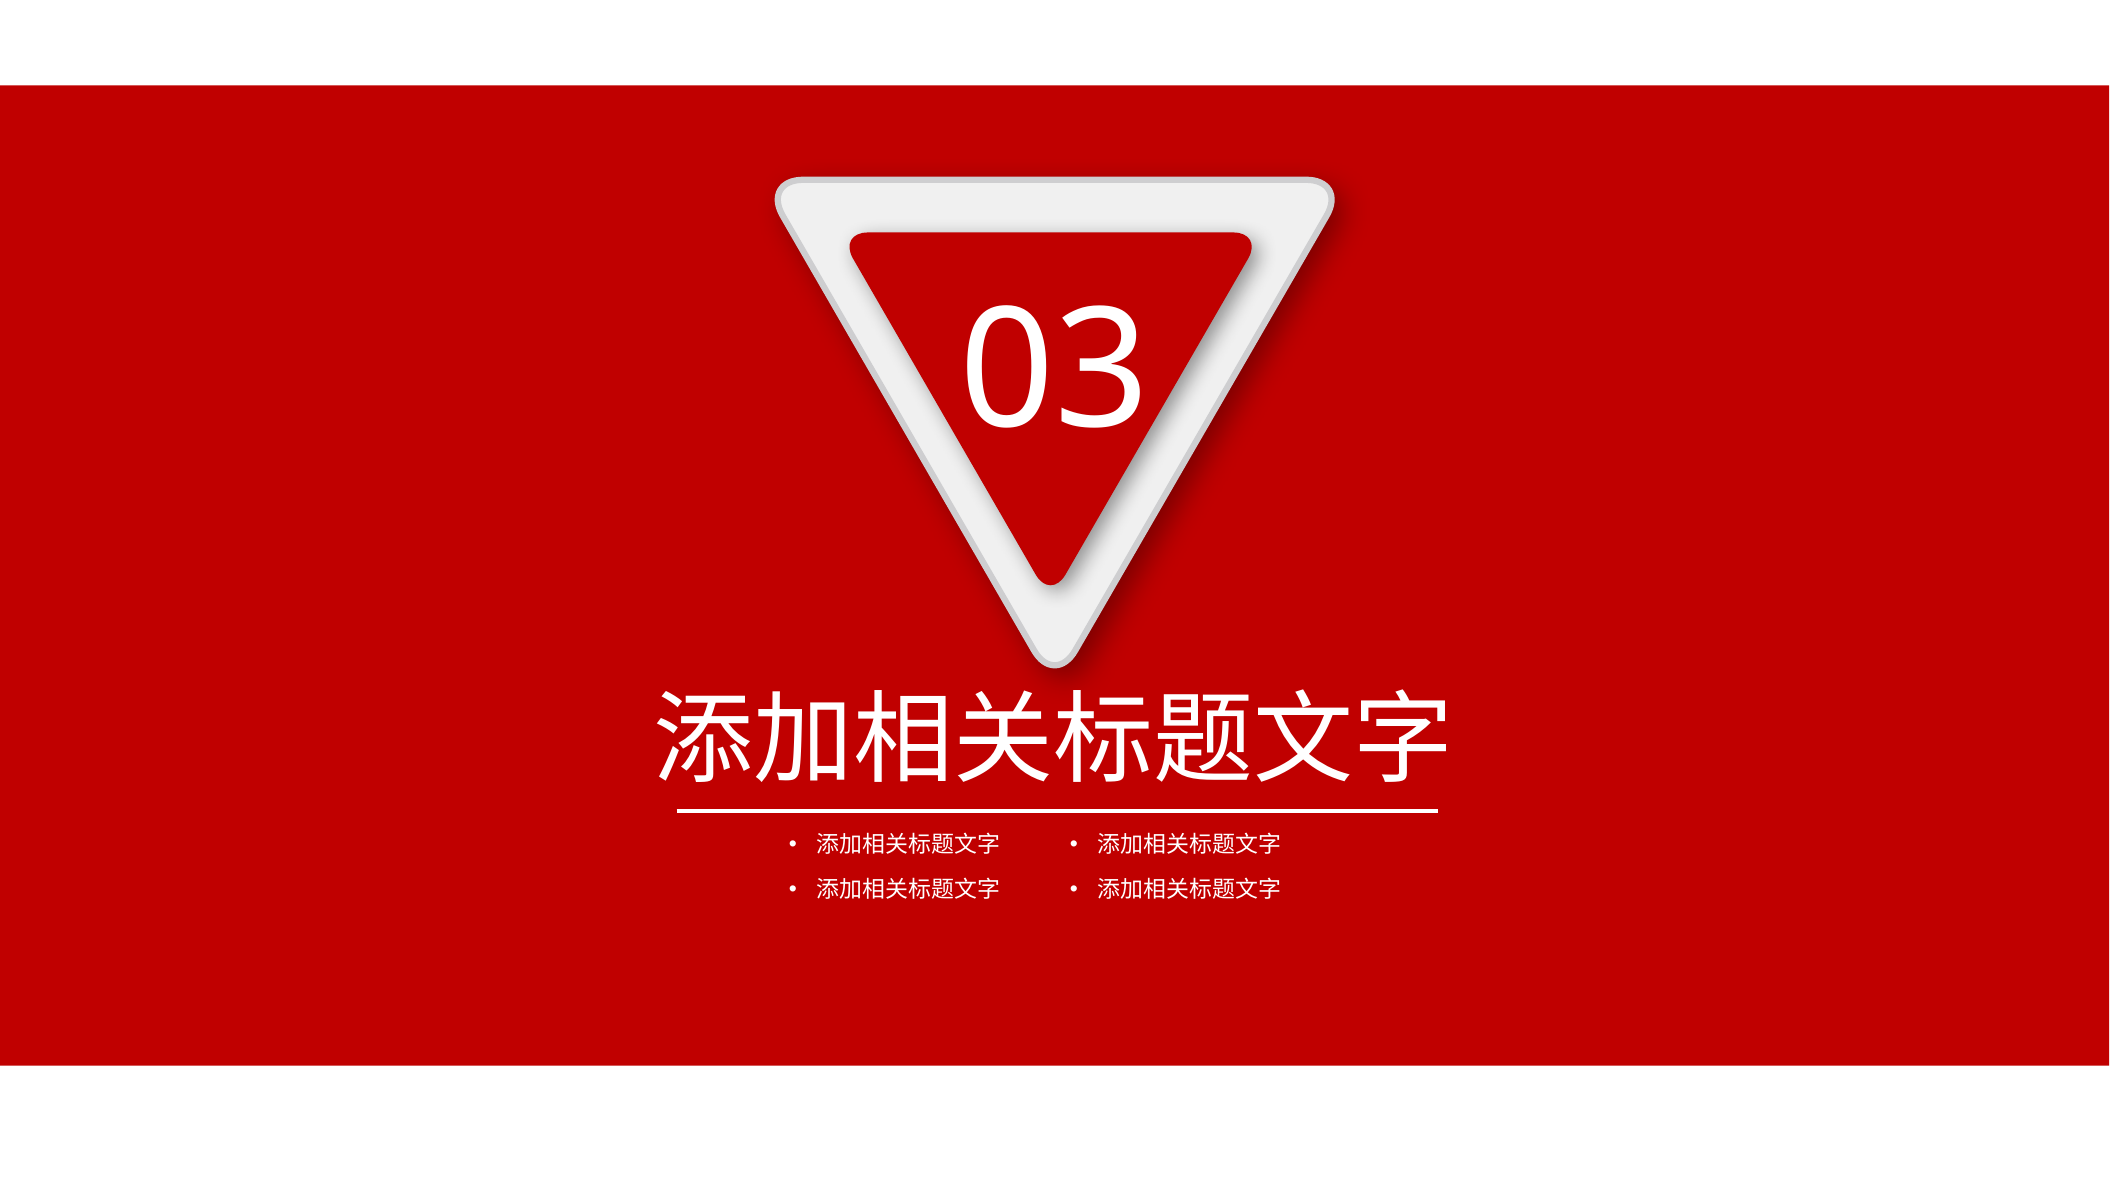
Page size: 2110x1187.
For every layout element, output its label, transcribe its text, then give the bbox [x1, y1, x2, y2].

text_box 添加相关标题文字 [1054, 822, 1297, 865]
text_box 添加相关标题文字 [774, 822, 1016, 865]
text_box 添加相关标题文字 [774, 867, 1016, 910]
text_box 添加相关标题文字 [1054, 867, 1297, 910]
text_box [771, 179, 1339, 671]
text_box [0, 84, 2110, 1067]
